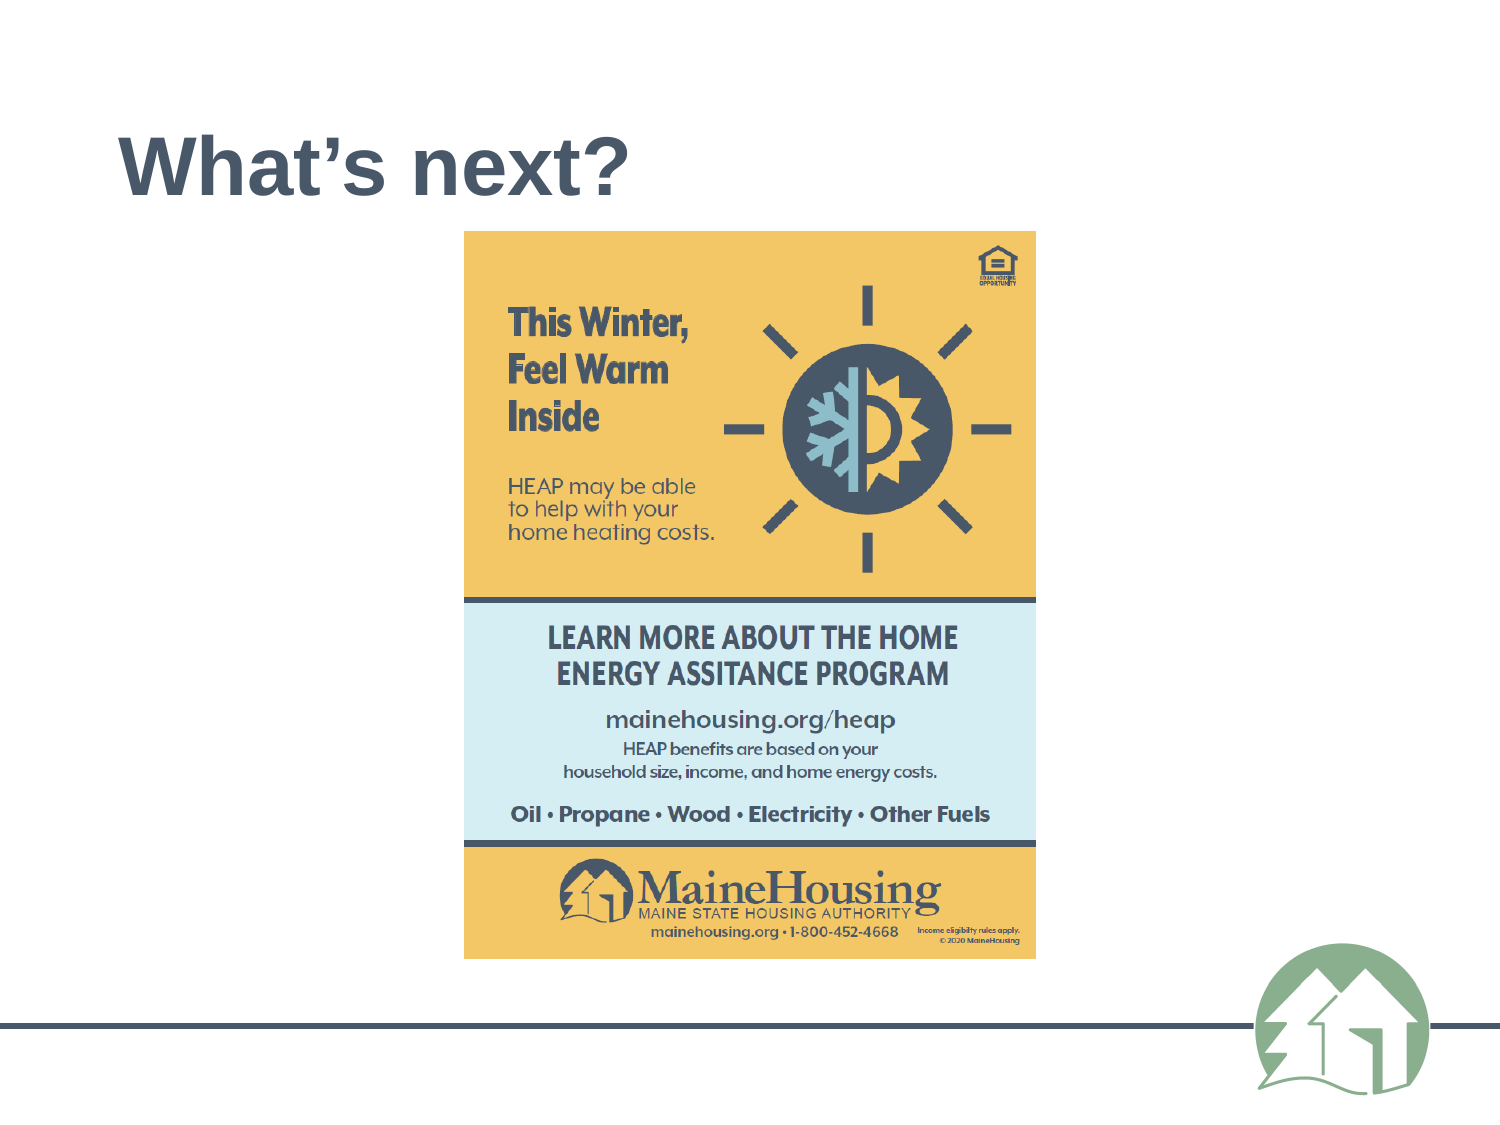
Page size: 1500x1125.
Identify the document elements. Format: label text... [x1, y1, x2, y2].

picture [1253, 940, 1431, 1099]
title What’s next? [103, 59, 1397, 278]
picture [464, 231, 1036, 959]
